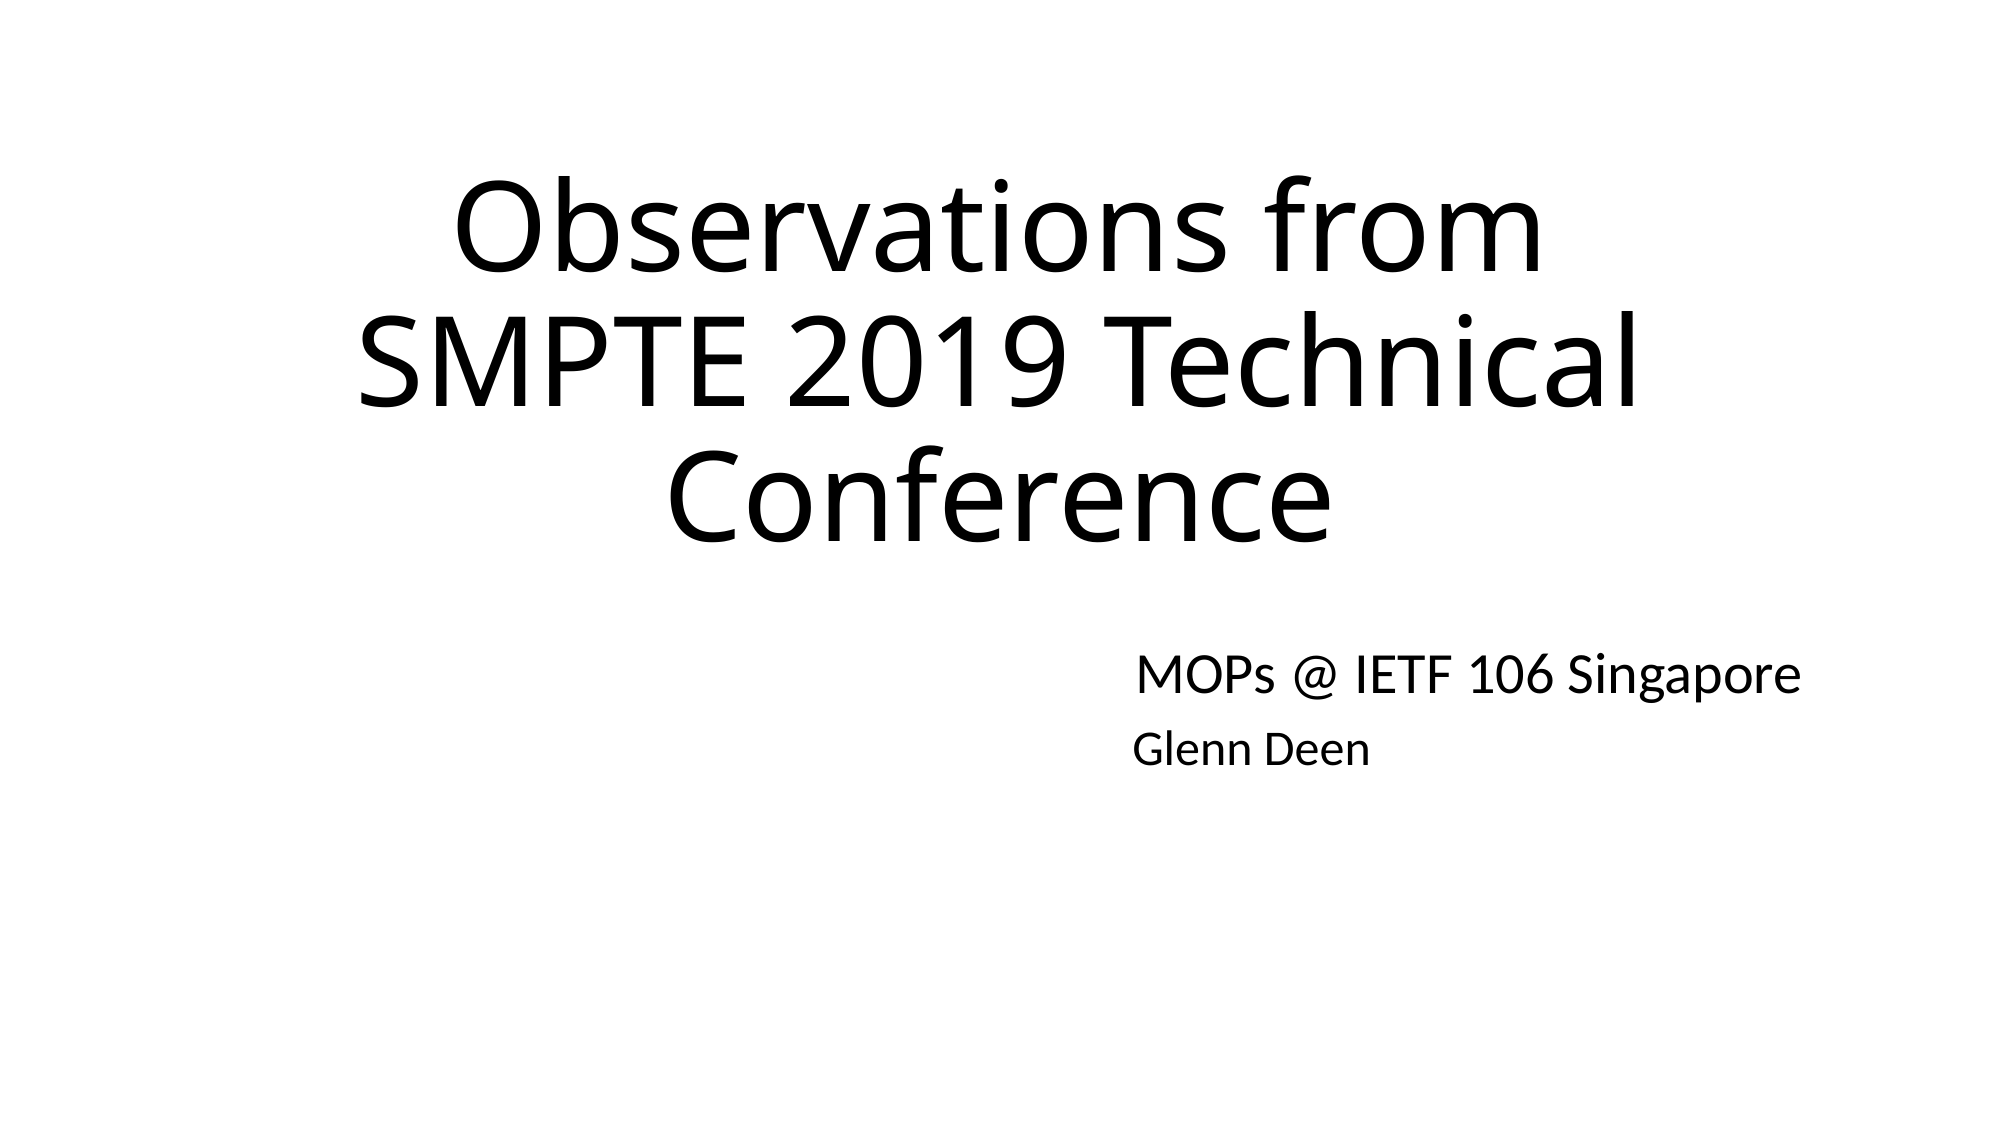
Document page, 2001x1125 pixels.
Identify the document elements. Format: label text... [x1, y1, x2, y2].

text_box MOPs @ IETF 106 Singapore [1120, 627, 1818, 713]
subtitle Glenn Deen [1058, 714, 1446, 842]
title Observations from SMPTE 2019 Technical Conference [249, 184, 1750, 576]
